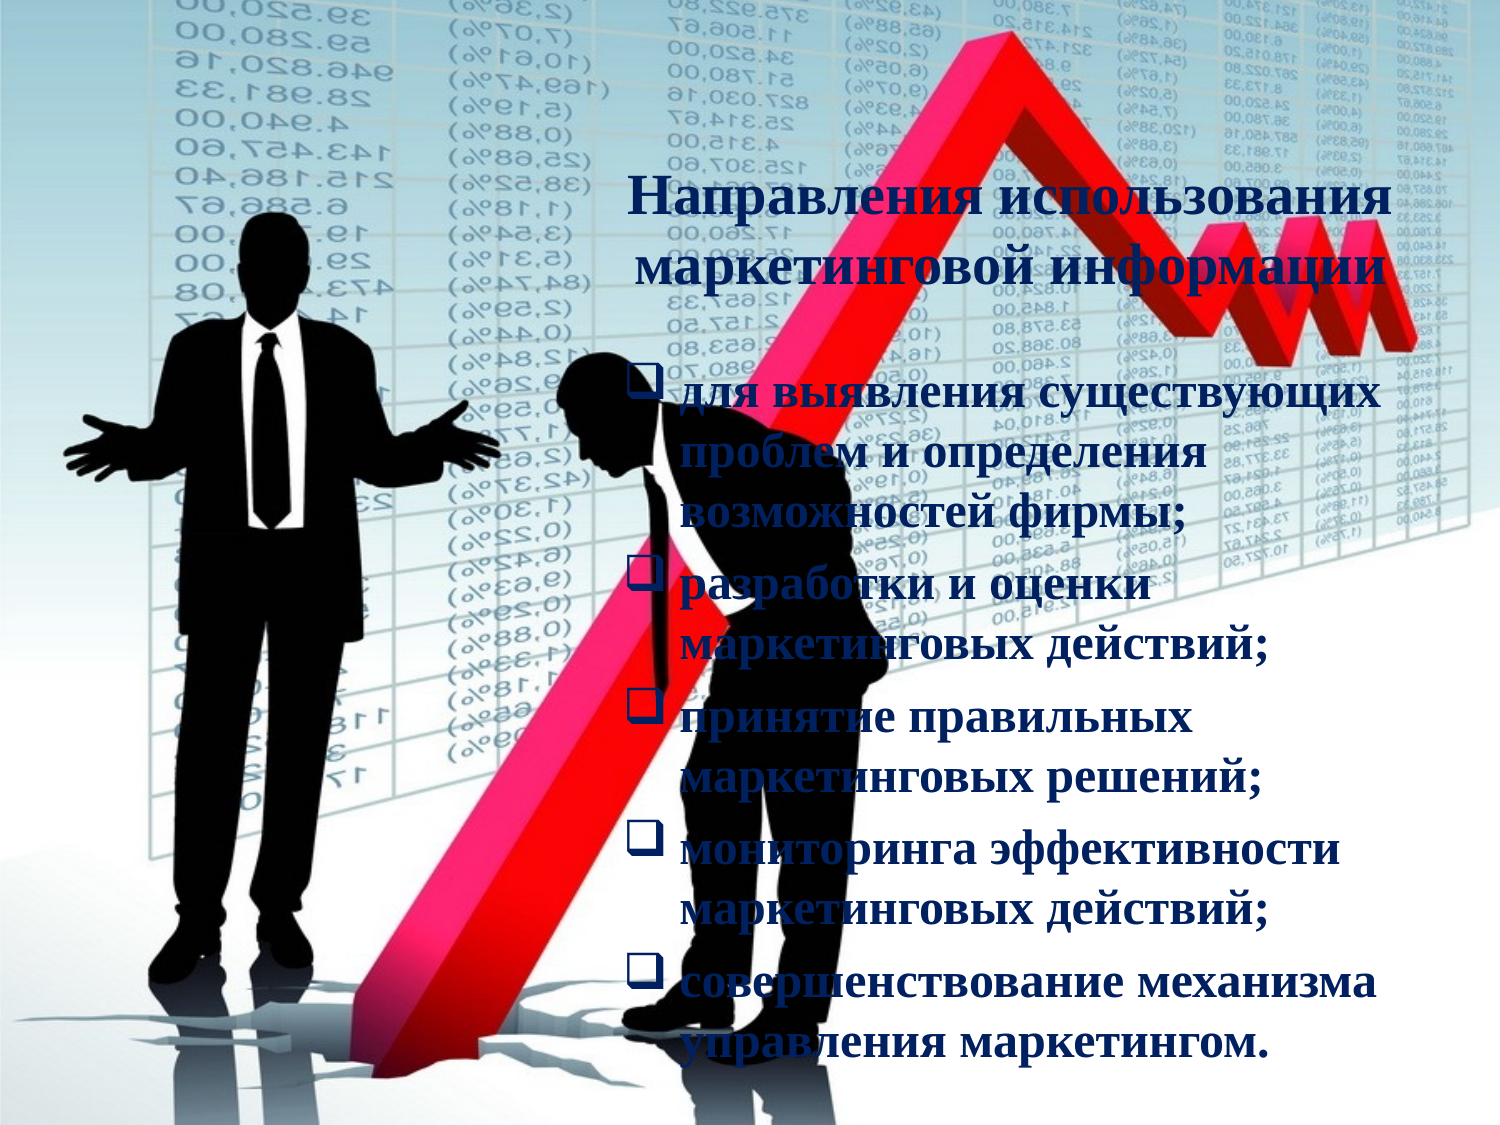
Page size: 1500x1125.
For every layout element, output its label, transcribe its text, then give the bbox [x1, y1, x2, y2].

text_box для выявления существующих проблем и определения возможностей фирмы; разработки и оценки маркетинговых действий; принятие правильных маркетинговых решений; мониторинга эффективности маркетинговых действий; совершенствование механизма управления маркетингом. [608, 349, 1483, 1075]
picture [0, 0, 1500, 1125]
text_box Направления использования маркетинговой информации [549, 148, 1472, 304]
